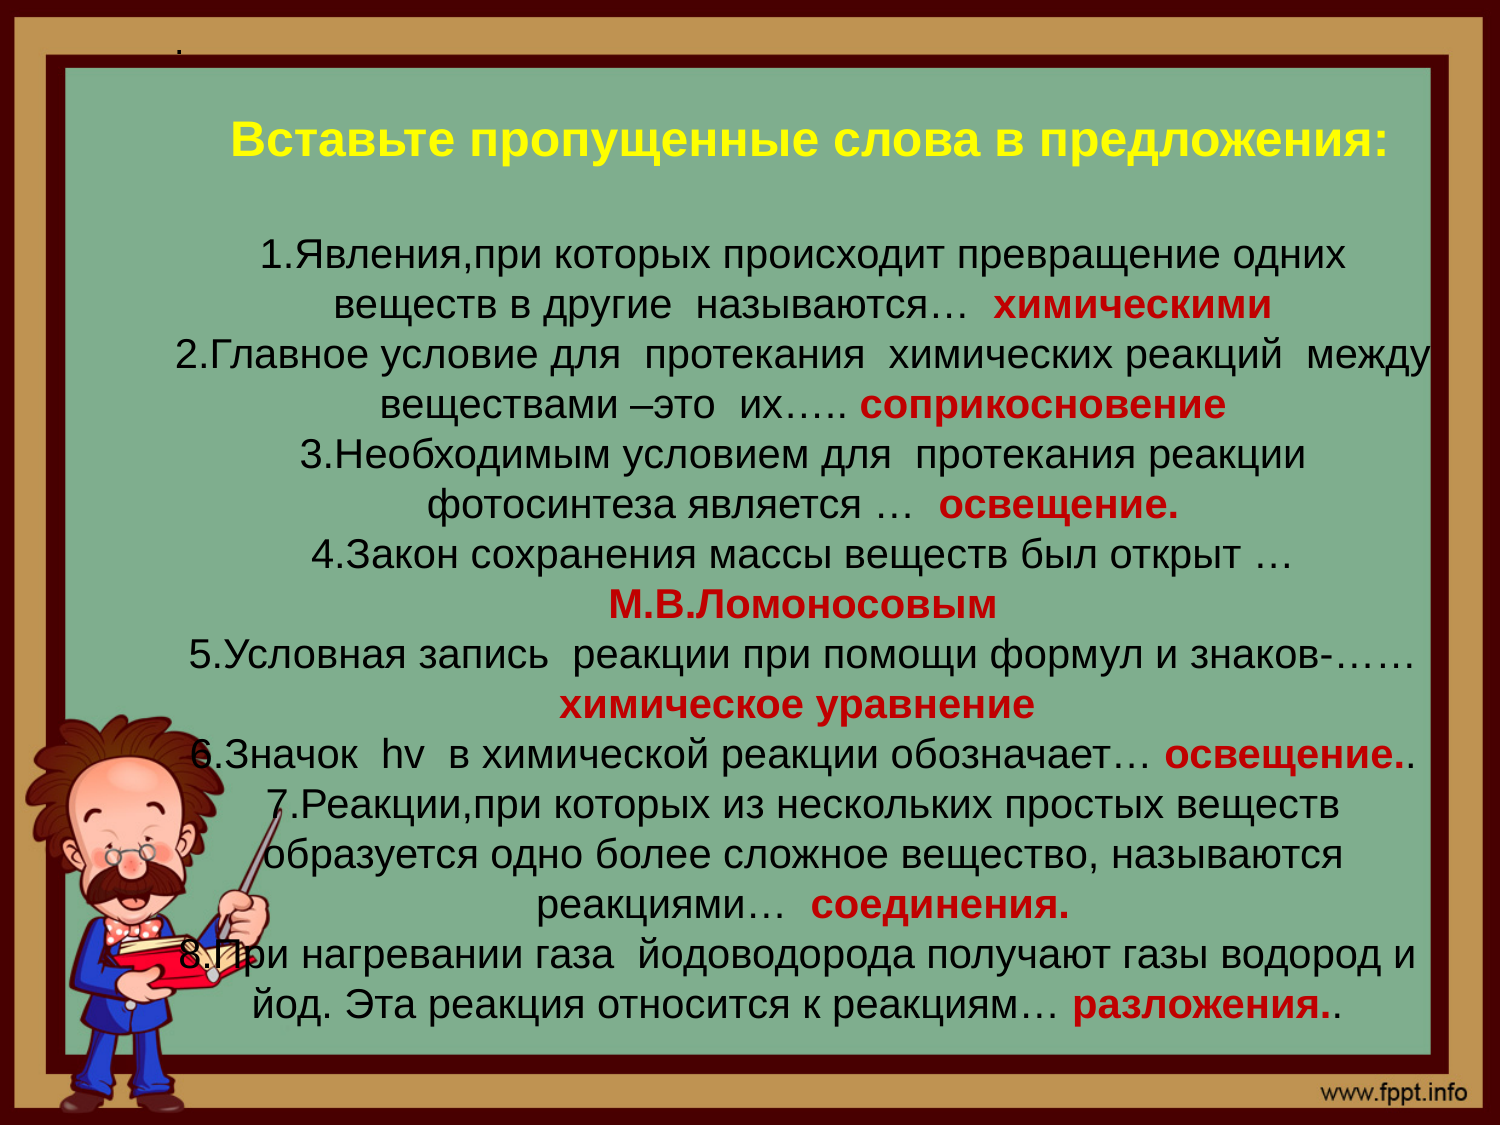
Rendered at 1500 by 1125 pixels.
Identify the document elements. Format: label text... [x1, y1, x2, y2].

picture [0, 0, 1500, 1125]
text_box . Вставьте пропущенные слова в предложения: 1.Явления,при которых происходит превращение одних веществ в другие называются… химическими 2.Главное условие для протекания химических реакций между веществами –это их….. соприкосновение 3.Необходимым условием для протекания реакции фотосинтеза является … освещение. 4.Закон сохранения массы веществ был открыт … М.В.Ломоносовым 5.Условная запись реакции при помощи формул и знаков-……химическое уравнение 6.Значок hv в химической реакции обозначает… освещение.. 7.Реакции,при которых из нескольких простых веществ образуется одно более сложное вещество, называются реакциями… соединения. 8.При нагревании газа йодоводорода получают газы водород и йод. Эта реакция относится к реакциям… разложения.. [159, 9, 1447, 1035]
